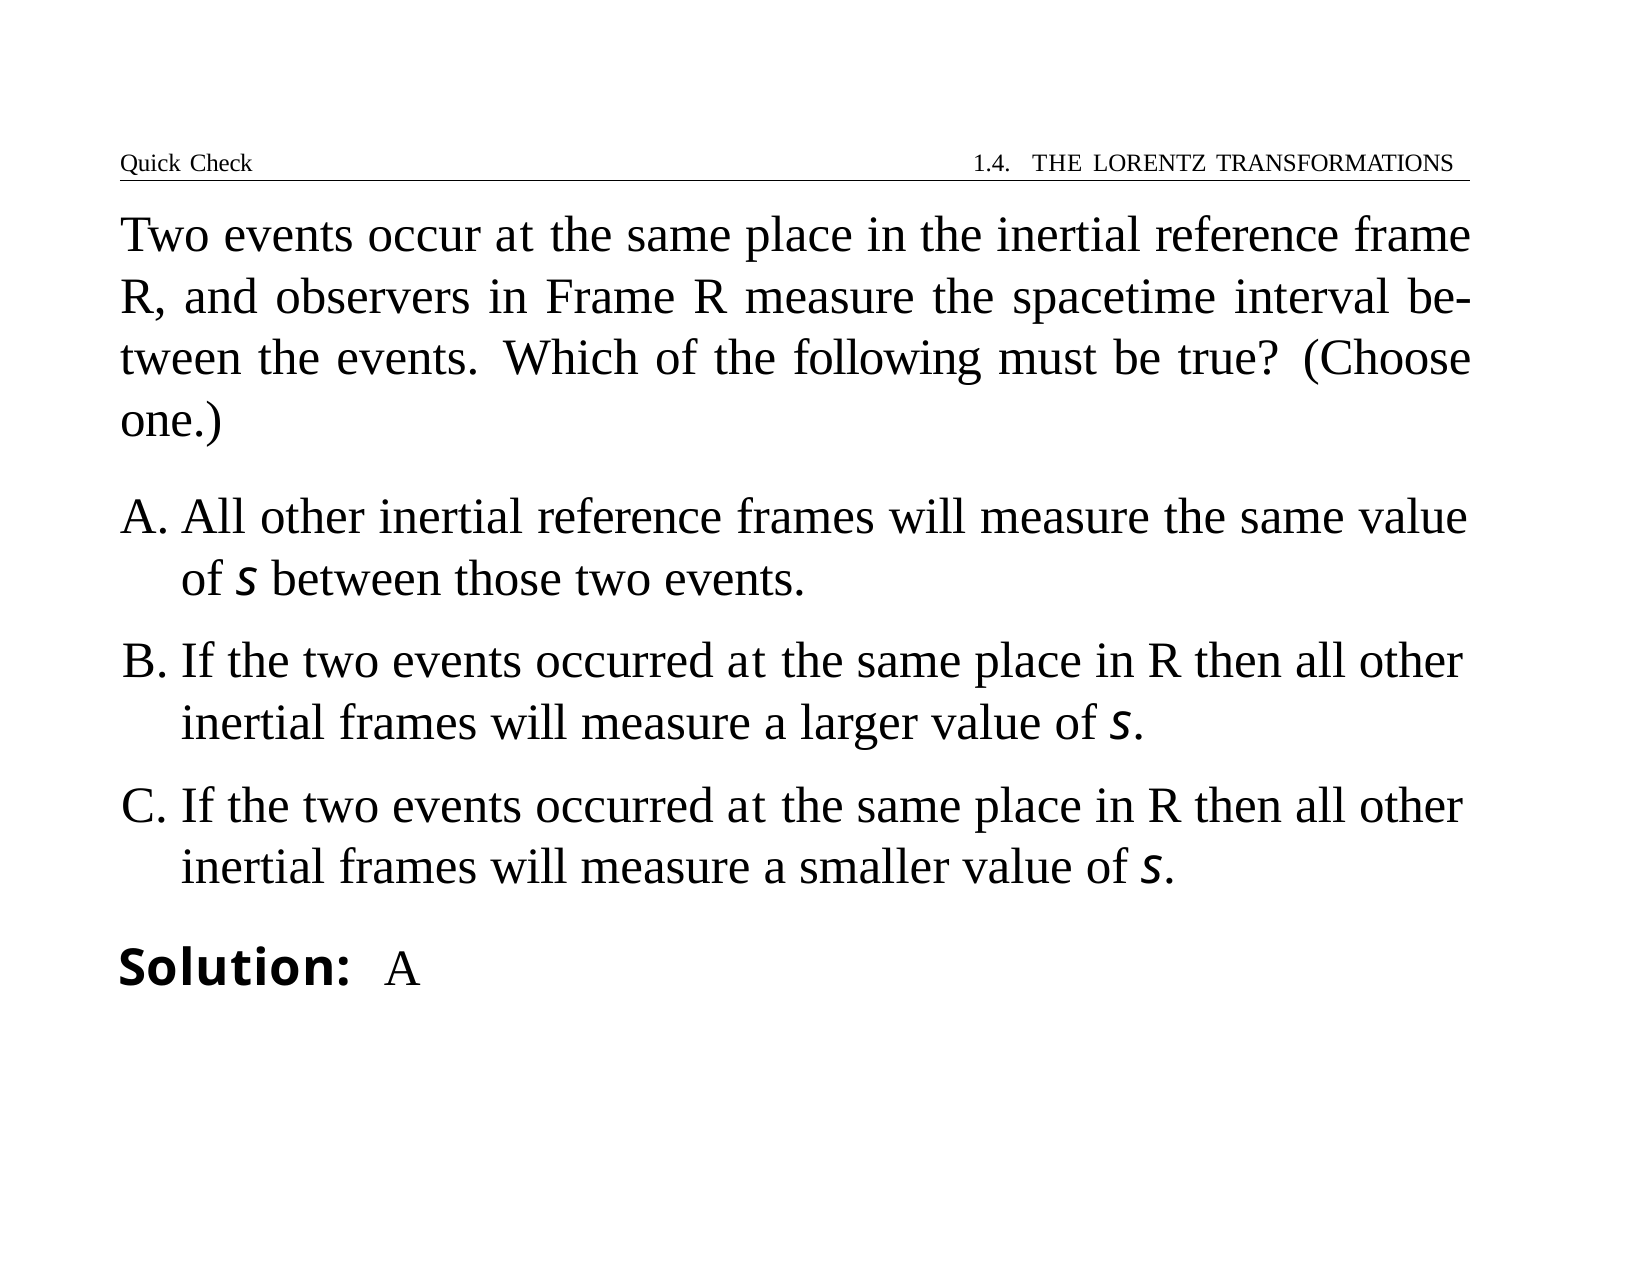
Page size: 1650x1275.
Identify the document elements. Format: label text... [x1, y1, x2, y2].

text_box All other inertial reference frames will measure the same value of s between those two events. If the two events occurred at the same place in R then all other inertial frames will measure a larger value of s. If the two events occurred at the same place in R then all other inertial frames will measure a smaller value of s. Solution: A [116, 480, 1473, 996]
text_box Quick Check 1.4. THE LORENTZ TRANSFORMATIONS [117, 144, 1473, 176]
title Two events occur at the same place in the inertial reference frame R, and observers in Frame R measure the spacetime interval be- tween the events. Which of the following must be true? (Choose one.) [117, 198, 1473, 447]
